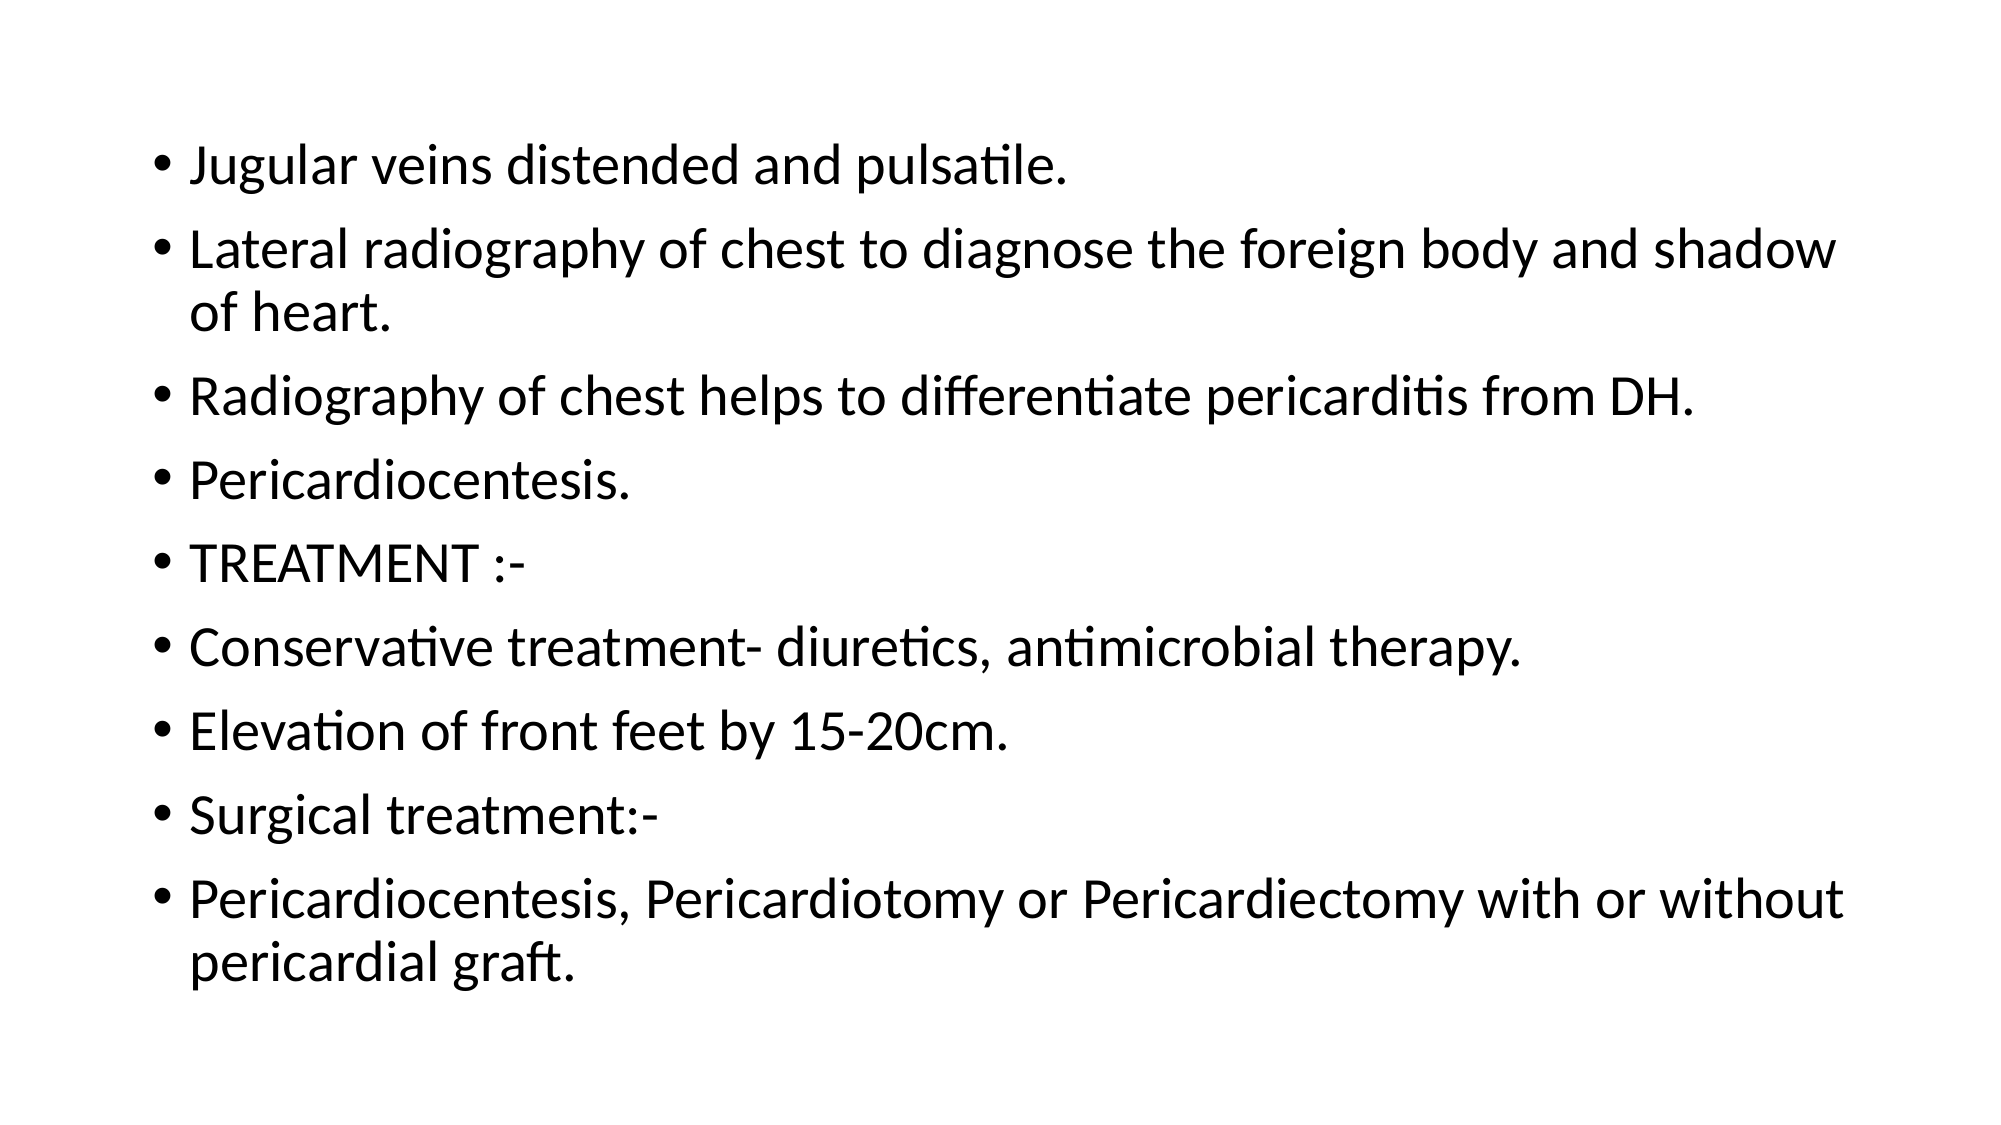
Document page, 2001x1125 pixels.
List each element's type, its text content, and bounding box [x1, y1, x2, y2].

list Jugular veins distended and pulsatile. Lateral radiography of chest to diagnose the foreign body and shadow of heart. Radiography of chest helps to differentiate pericarditis from DH. Pericardiocentesis. TREATMENT :- Conservative treatment- diuretics, antimicrobial therapy. Elevation of front feet by 15-20cm. Surgical treatment:- Pericardiocentesis, Pericardiotomy or Pericardiectomy with or without pericardial graft. [137, 126, 1863, 1014]
